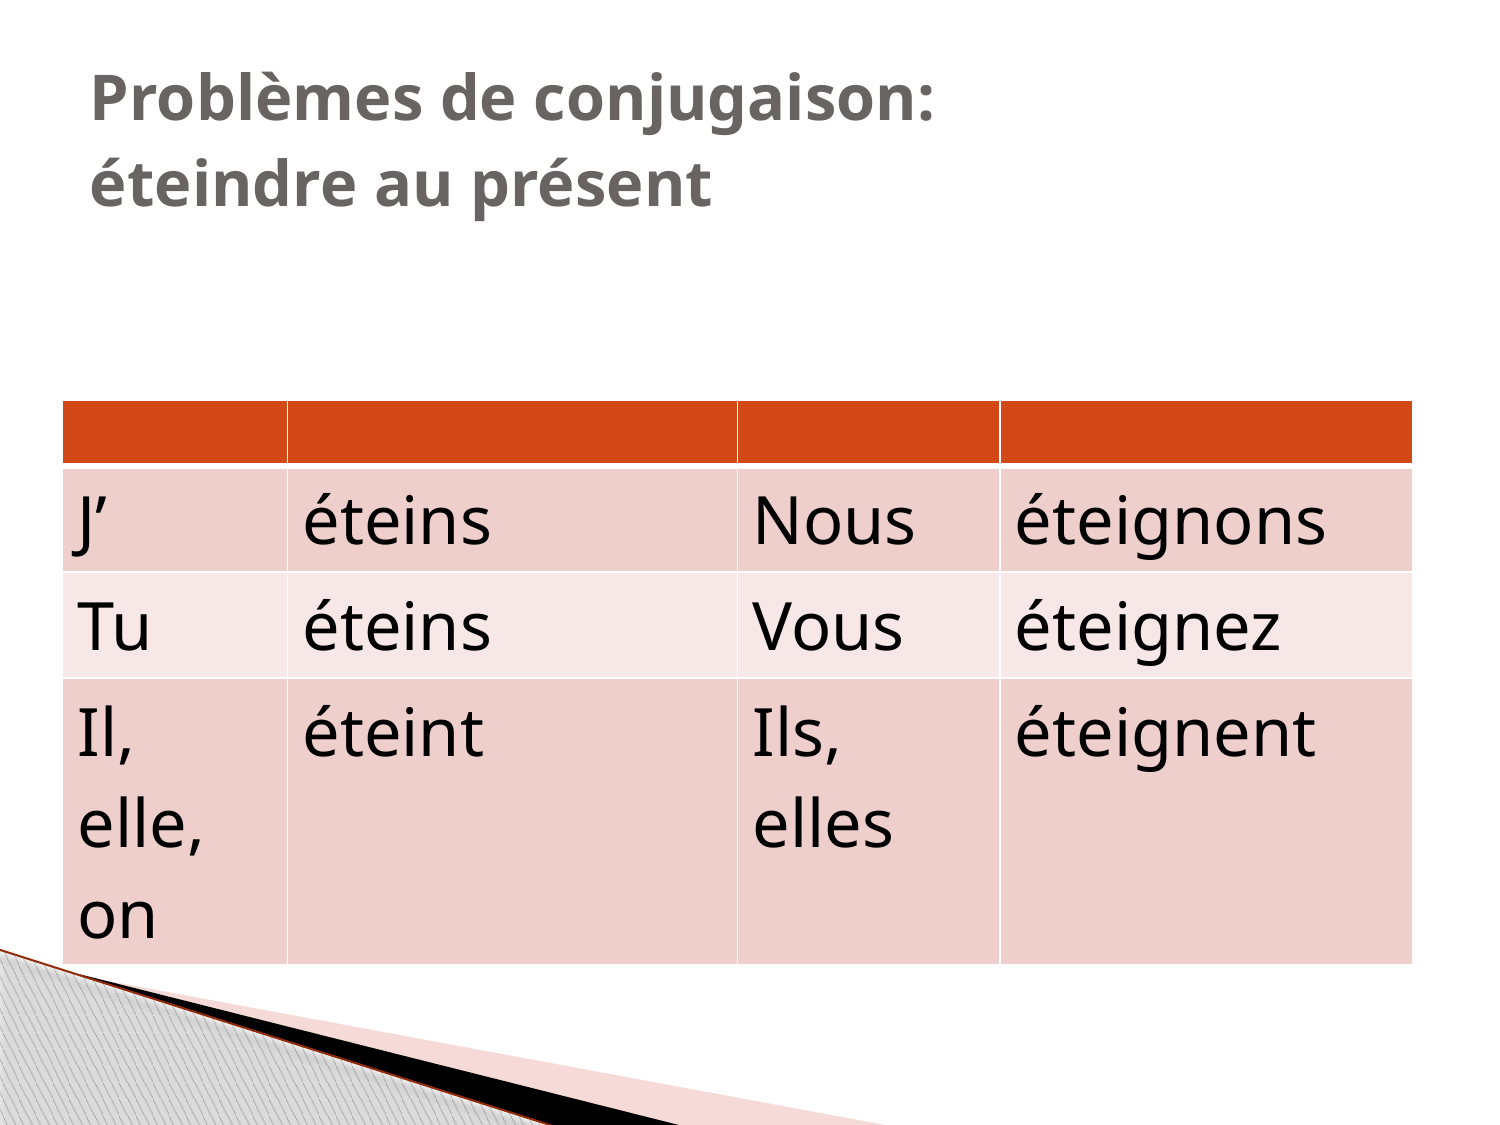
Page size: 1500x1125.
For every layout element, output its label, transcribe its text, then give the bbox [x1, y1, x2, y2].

table_cell Vous [738, 573, 999, 677]
table_cell éteins [288, 469, 737, 571]
table_cell éteignez [1001, 573, 1412, 677]
title Problèmes de conjugaison: éteindre au présent [75, 45, 1425, 233]
table_header [288, 401, 737, 463]
table_cell Ils, elles [738, 679, 999, 964]
table_header [63, 401, 287, 463]
table_cell éteignons [1001, 469, 1412, 571]
table_cell éteint [288, 679, 737, 964]
table_cell éteins [288, 573, 737, 677]
table_cell J’ [63, 469, 287, 571]
table_header [738, 401, 999, 463]
table_cell Tu [63, 573, 287, 677]
table_cell Il, elle, on [63, 679, 287, 964]
table_cell éteignent [1001, 679, 1412, 964]
table_header [1001, 401, 1412, 463]
table_cell Nous [738, 469, 999, 571]
